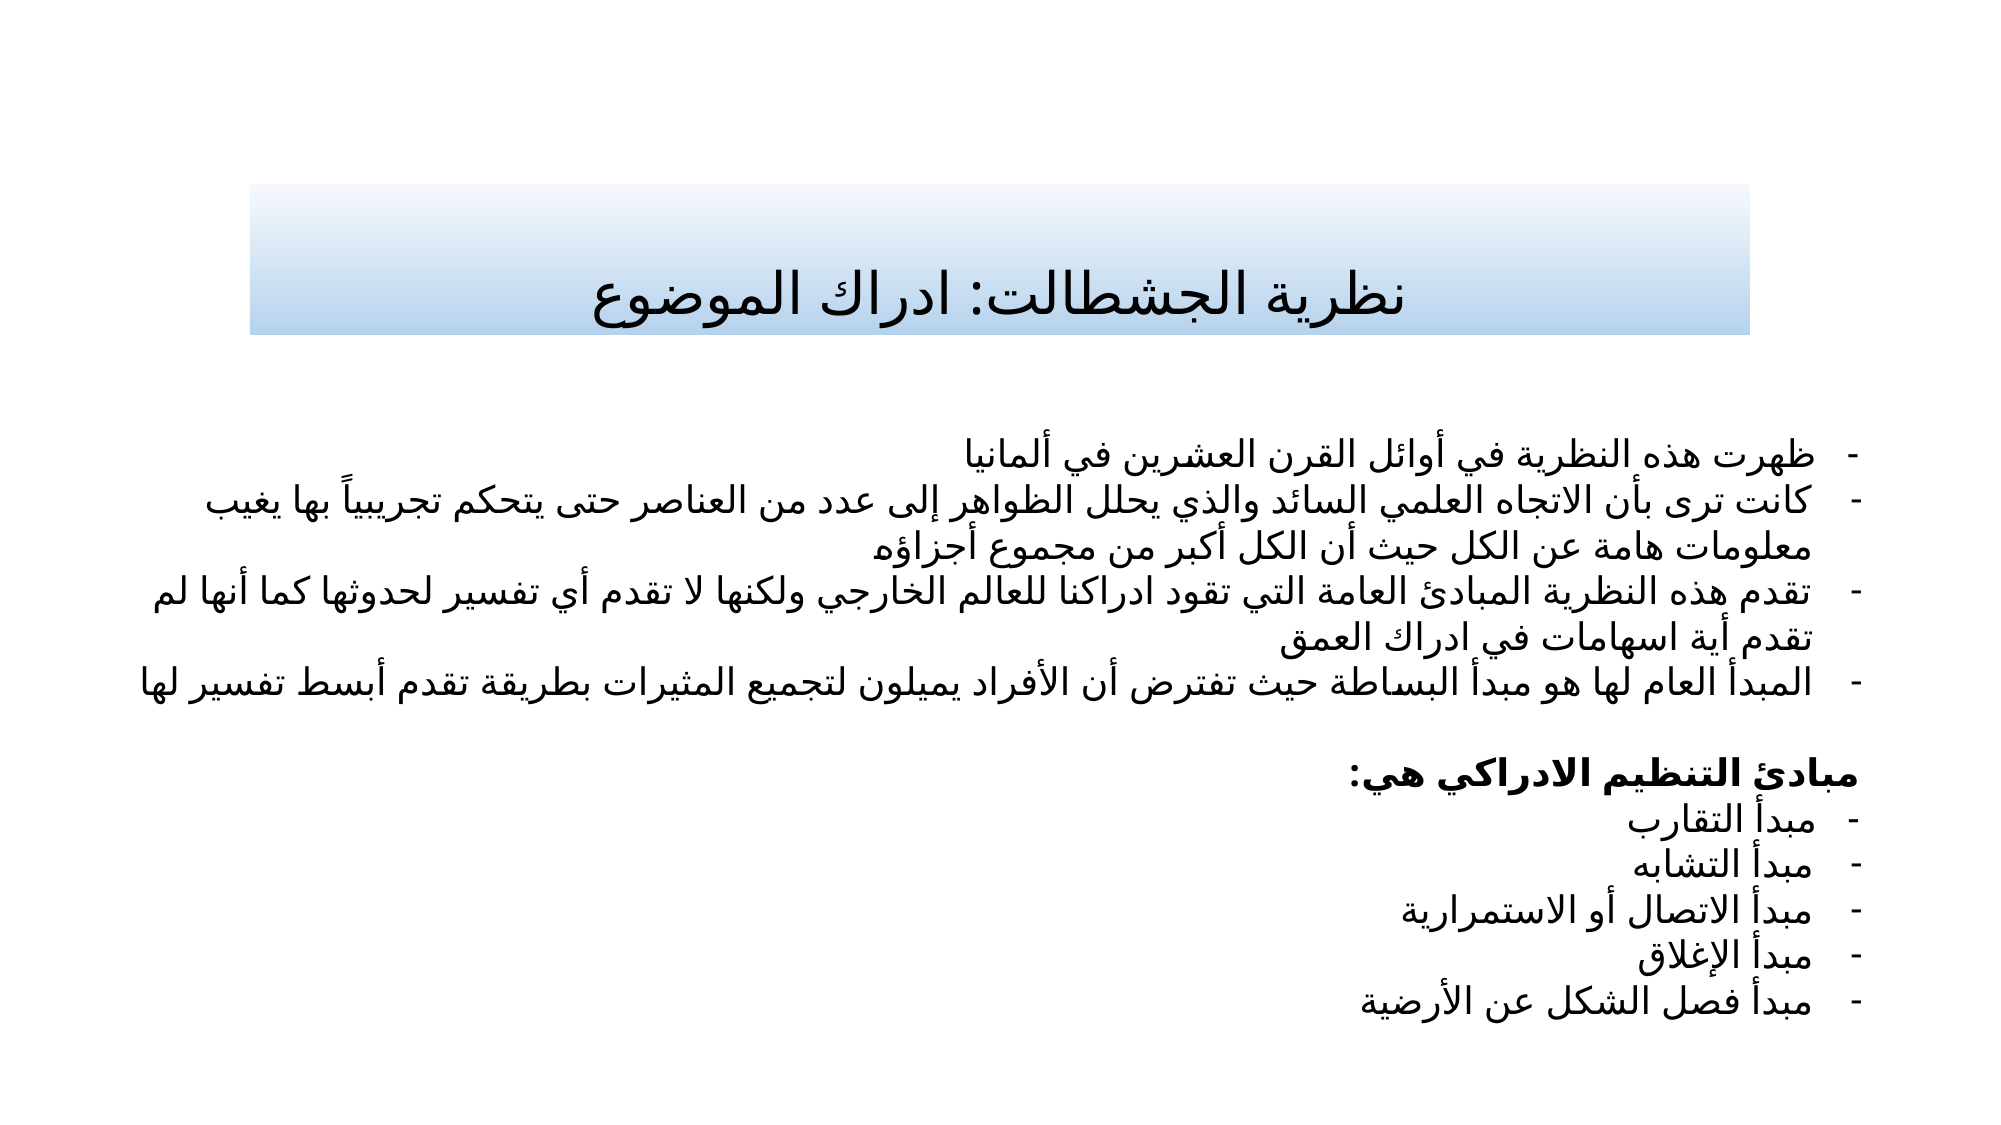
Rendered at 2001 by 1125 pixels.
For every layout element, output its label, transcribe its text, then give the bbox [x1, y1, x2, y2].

title نظرية الجشطالت: ادراك الموضوع [249, 184, 1750, 335]
subtitle - ظهرت هذه النظرية في أوائل القرن العشرين في ألمانيا كانت ترى بأن الاتجاه العلمي السائد والذي يحلل الظواهر إلى عدد من العناصر حتى يتحكم تجريبياً بها يغيب معلومات هامة عن الكل حيث أن الكل أكبر من مجموع أجزاؤه تقدم هذه النظرية المبادئ العامة التي تقود ادراكنا للعالم الخارجي ولكنها لا تقدم أي تفسير لحدوثها كما أنها لم تقدم أية اسهامات في ادراك العمق المبدأ العام لها هو مبدأ البساطة حيث تفترض أن الأفراد يميلون لتجميع المثيرات بطريقة تقدم أبسط تفسير لها مبادئ التنظيم الادراكي هي: - مبدأ التقارب مبدأ التشابه مبدأ الاتصال أو الاستمرارية مبدأ الإغلاق مبدأ فصل الشكل عن الأرضية [117, 422, 1875, 1076]
